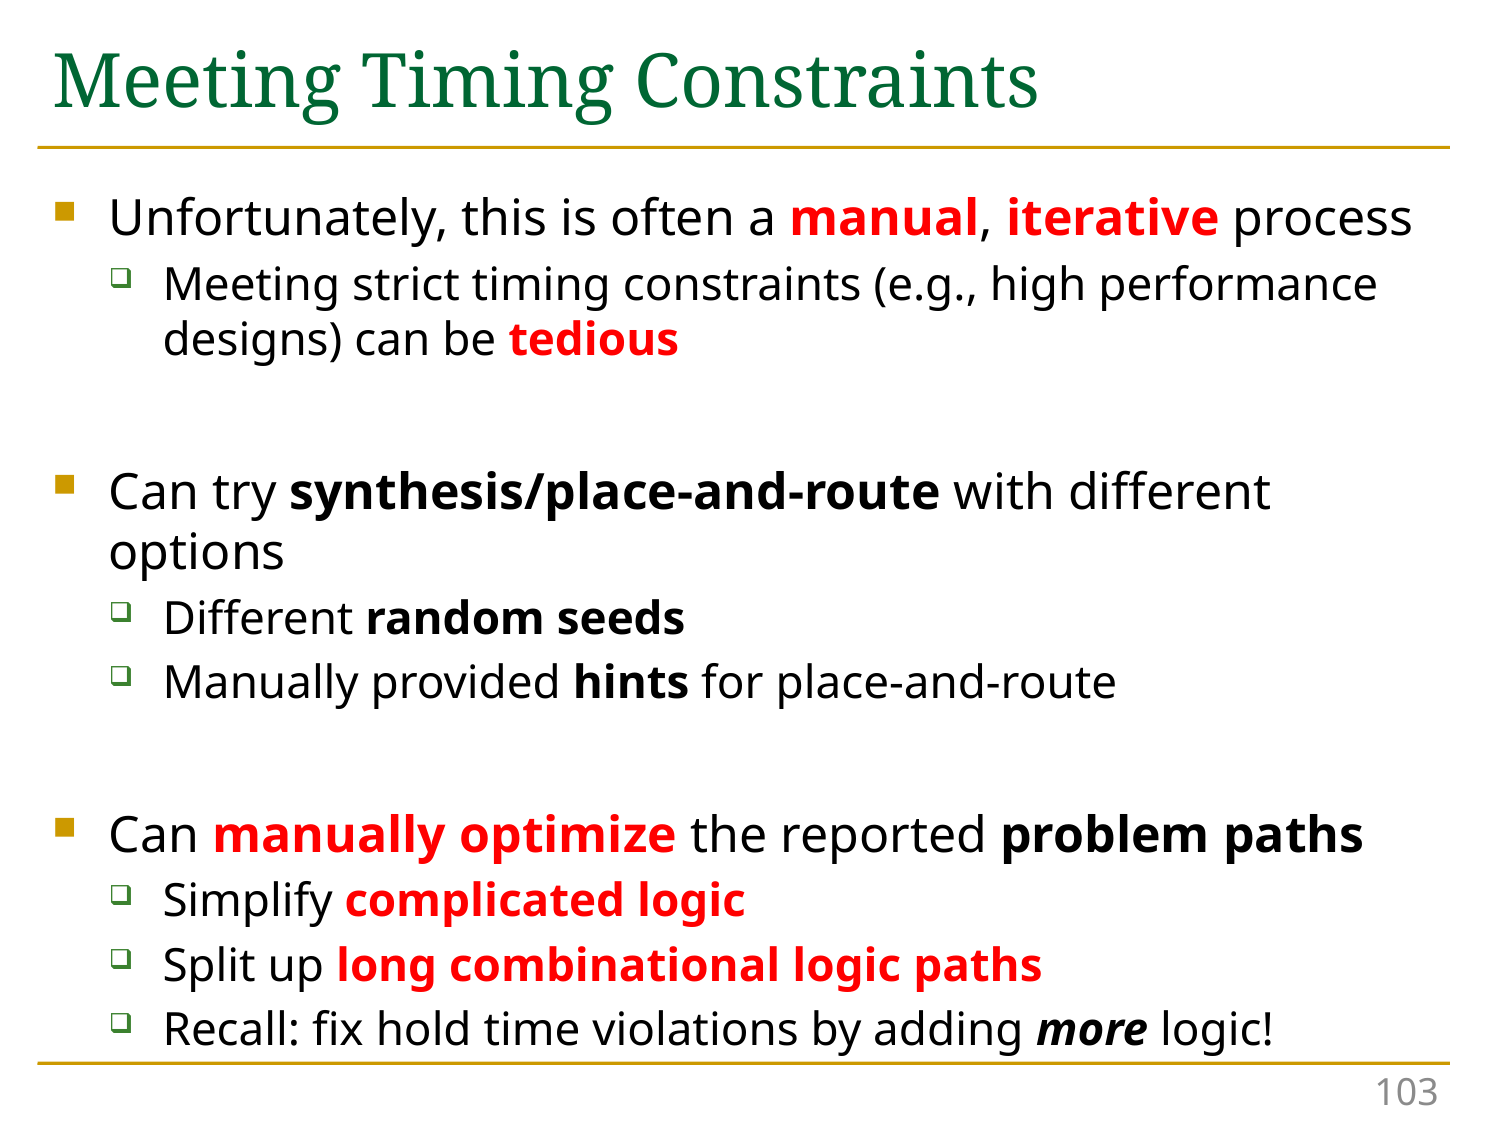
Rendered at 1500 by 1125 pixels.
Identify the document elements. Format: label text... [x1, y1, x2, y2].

list Unfortunately, this is often a manual, iterative process Meeting strict timing constraints (e.g., high performance designs) can be tedious Can try synthesis/place-and-route with different options Different random seeds Manually provided hints for place-and-route Can manually optimize the reported problem paths Simplify complicated logic Split up long combinational logic paths Recall: fix hold time violations by adding more logic! [37, 178, 1475, 1050]
title Meeting Timing Constraints [37, 24, 1450, 178]
slide_number 103 [1116, 1063, 1454, 1124]
